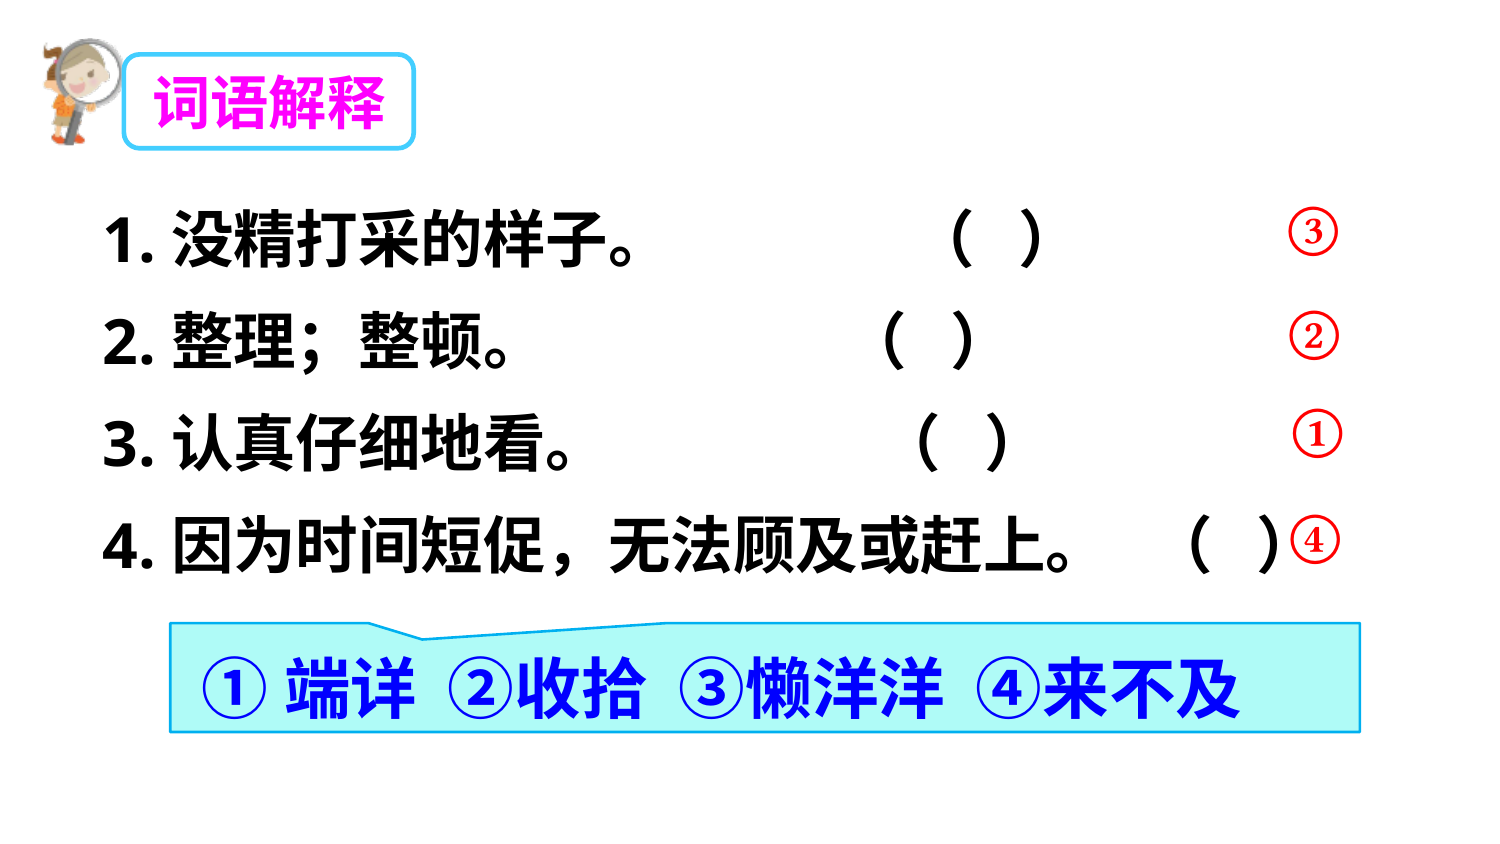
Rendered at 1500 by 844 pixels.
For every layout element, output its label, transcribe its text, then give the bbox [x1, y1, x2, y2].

text_box ② [1273, 285, 1358, 376]
text_box ④ [1274, 489, 1359, 580]
text_box ① [1275, 383, 1360, 474]
text_box ③ [1272, 181, 1357, 272]
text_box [127, 622, 1373, 733]
text_box 1.没精打采的样子。 （ ） 2.整理；整顿。 （ ） 3.认真仔细地看。 （ ） 4.因为时间短促，无法顾及或赶上。 （ ） [87, 173, 1474, 589]
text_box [12, 37, 420, 155]
